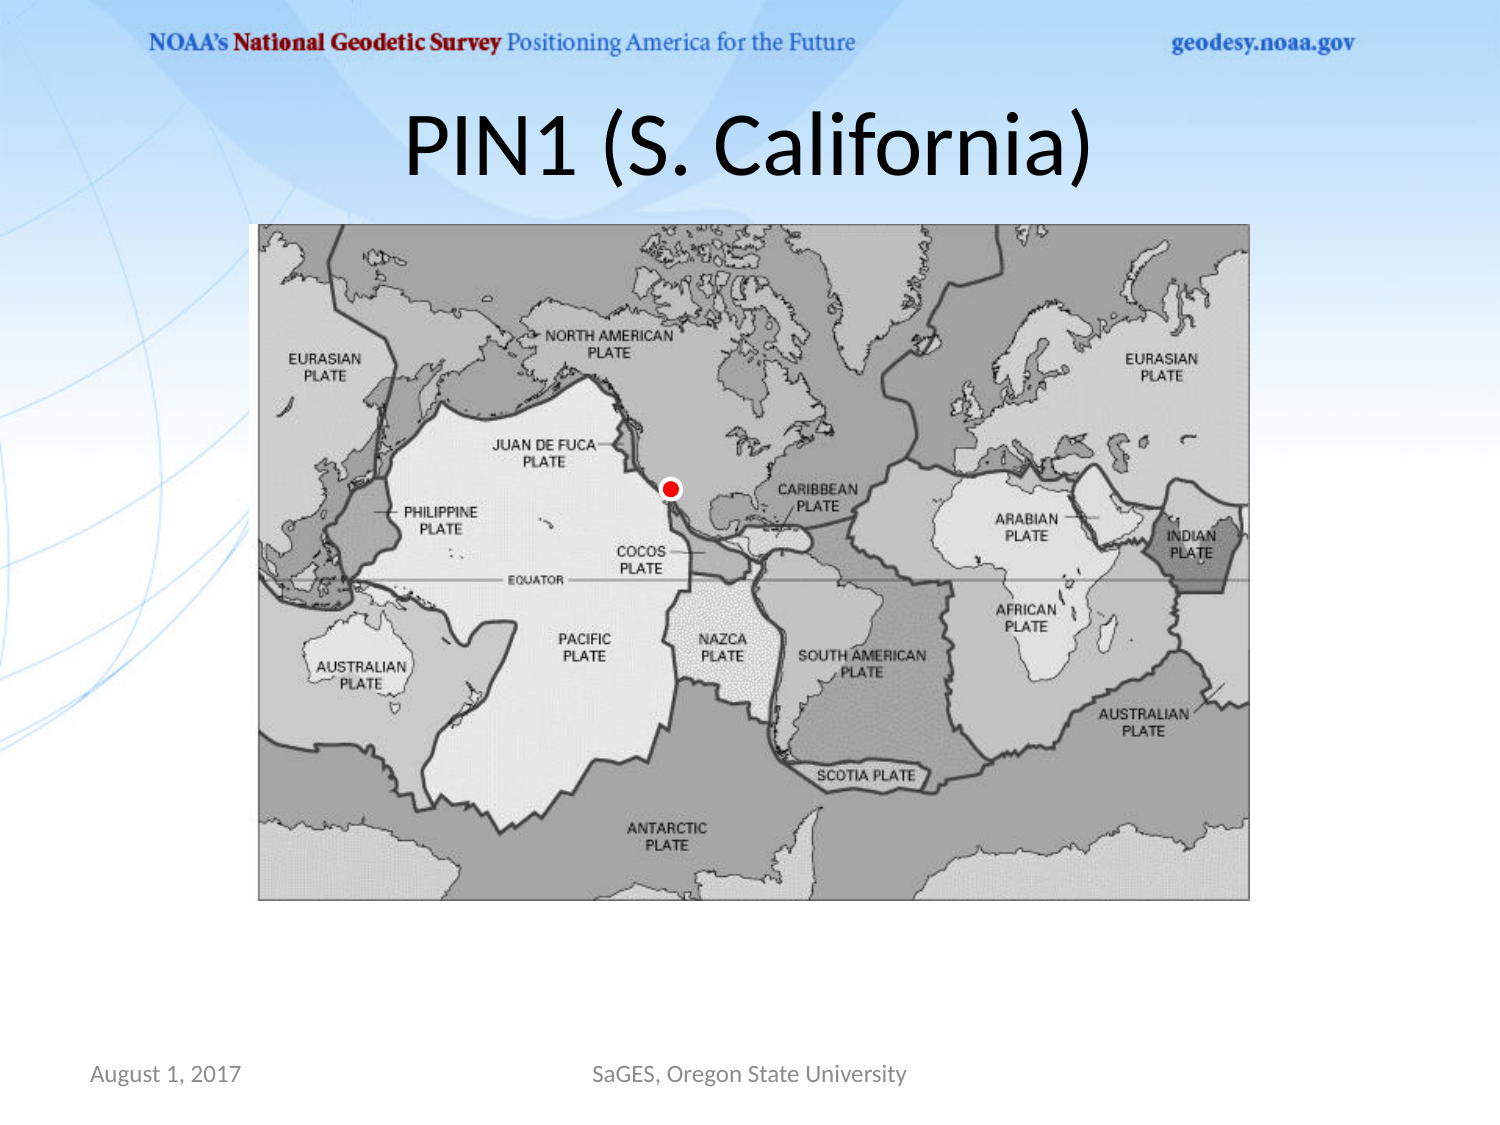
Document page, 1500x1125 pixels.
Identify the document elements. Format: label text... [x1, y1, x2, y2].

picture [0, 0, 1500, 1125]
footer SaGES, Oregon State University [512, 1042, 988, 1103]
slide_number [75, 1042, 425, 1103]
title PIN1 (S. California) [75, 45, 1425, 233]
